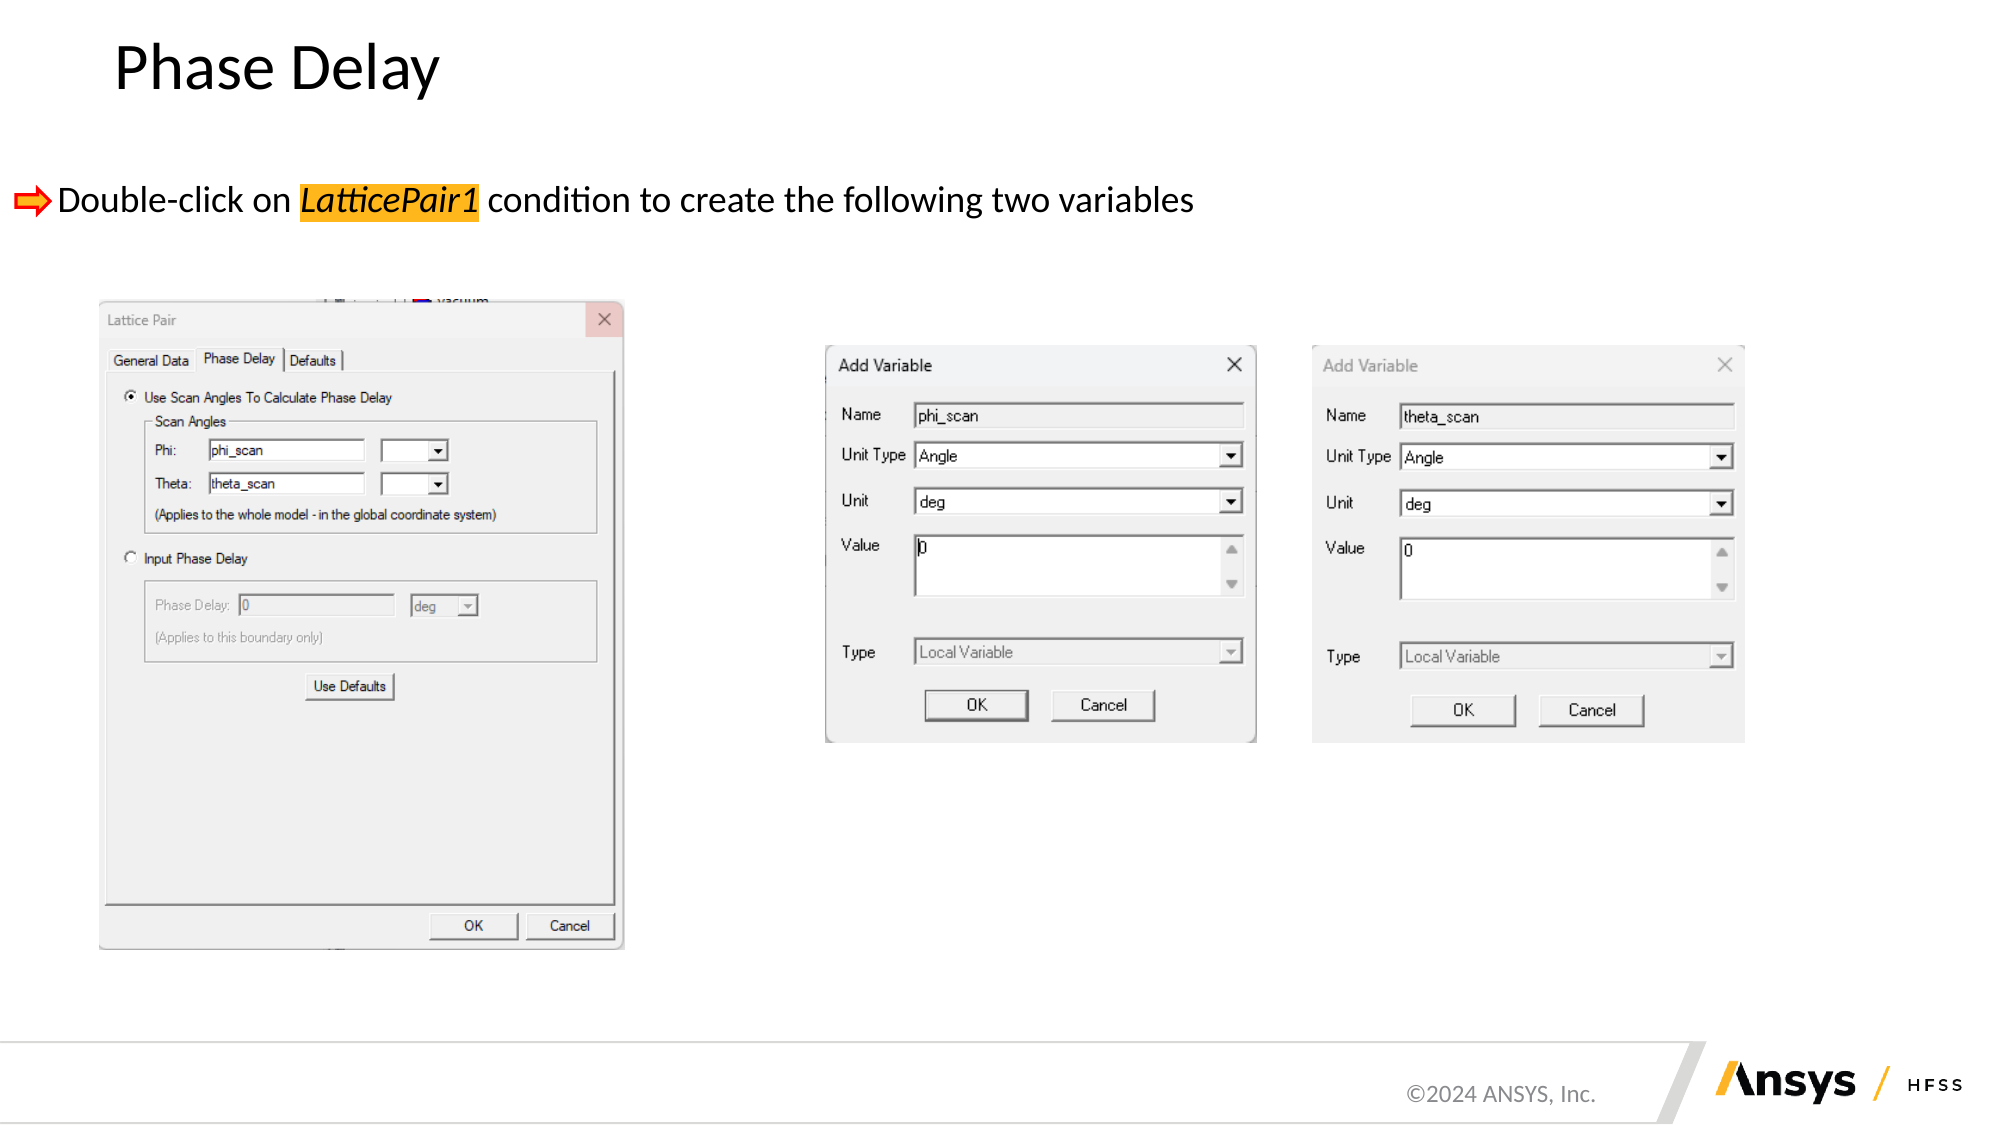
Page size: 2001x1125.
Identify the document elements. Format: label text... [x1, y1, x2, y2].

text_box Double-click on LatticePair1 condition to create the following two variables [49, 174, 1688, 269]
text_box [15, 186, 52, 217]
picture [0, 0, 2000, 1125]
title Phase Delay [99, 24, 1900, 164]
